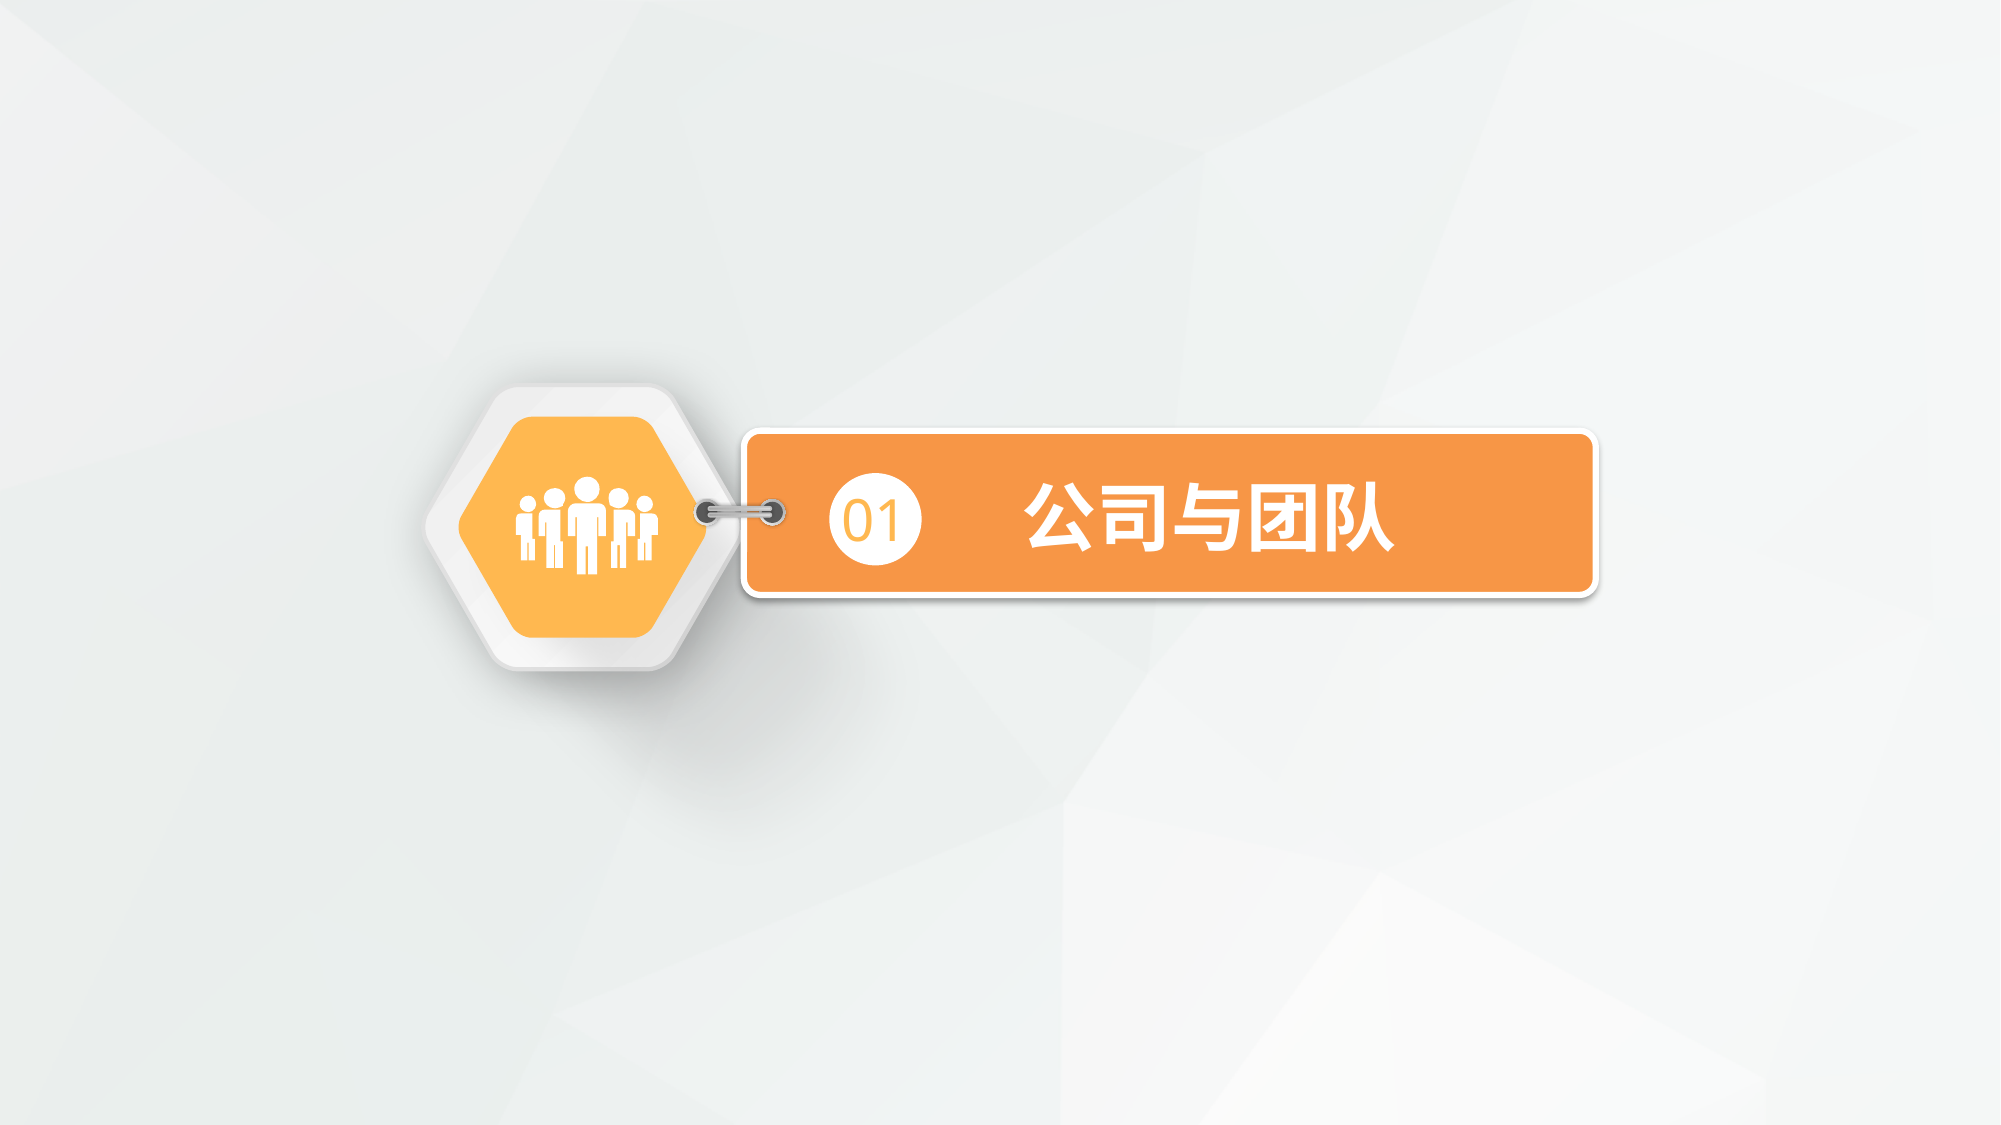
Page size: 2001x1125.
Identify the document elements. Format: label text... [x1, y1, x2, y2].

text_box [759, 499, 786, 526]
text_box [708, 506, 772, 518]
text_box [421, 341, 876, 908]
picture [0, 0, 2001, 1125]
text_box 公司与团队 [921, 462, 1497, 568]
text_box [879, 427, 1599, 599]
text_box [693, 499, 720, 526]
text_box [825, 472, 925, 566]
